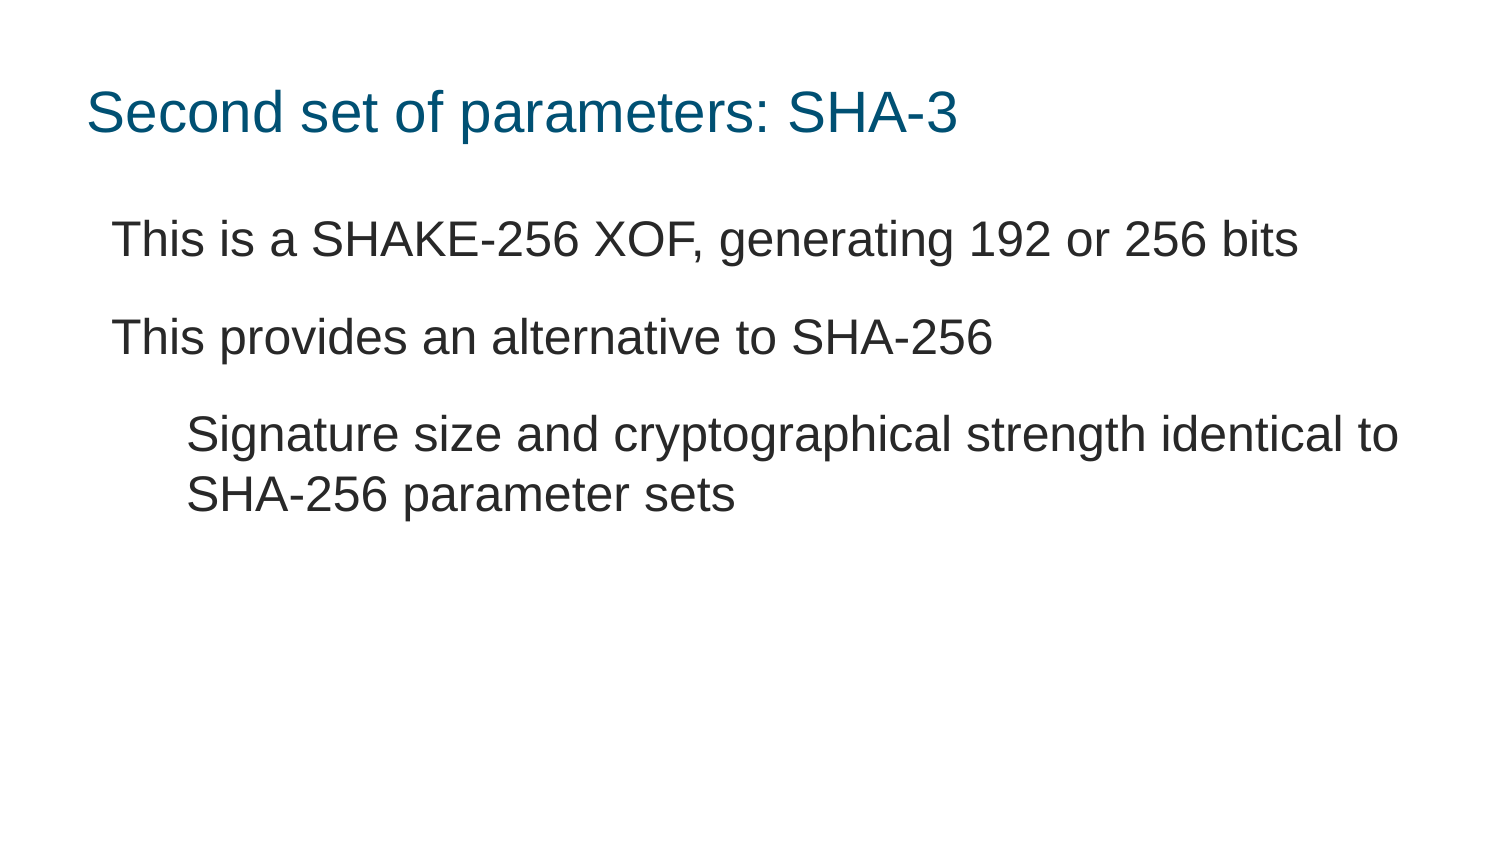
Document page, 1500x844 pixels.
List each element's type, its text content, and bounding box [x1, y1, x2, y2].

text_box This is a SHAKE-256 XOF, generating 192 or 256 bits This provides an alternative to SHA-256 Signature size and cryptographical strength identical to SHA-256 parameter sets [96, 199, 1417, 529]
title Second set of parameters: SHA-3 [71, 55, 1441, 176]
